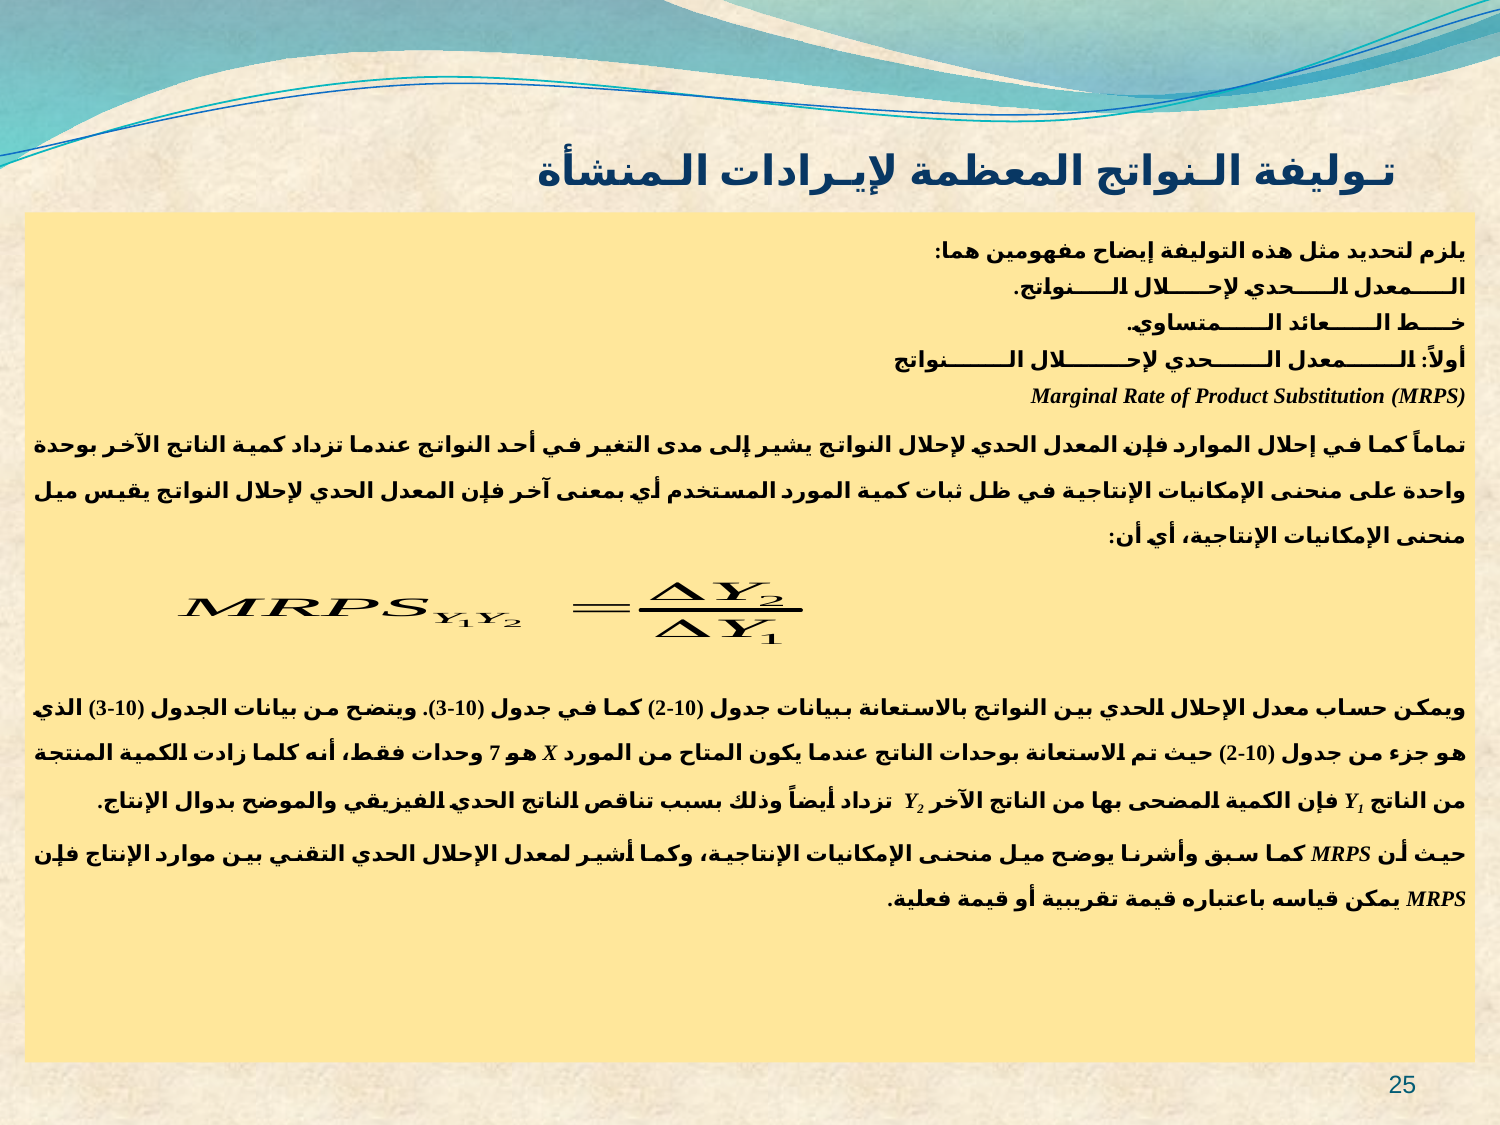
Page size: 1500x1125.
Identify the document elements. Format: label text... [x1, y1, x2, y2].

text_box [162, 574, 826, 651]
text_box تـوليفة الـنواتج المعظمة لإيـرادات الـمنشأة [435, 135, 1414, 202]
list يلزم لتحديد مثل هذه التوليفة إيضاح مفهومين هما: الـــــمعدل الـــــحدي لإحـــــلال الـــــنواتج. خــــط الــــــعائد الــــــمتساوي. أولاً: الـــــــمعدل الـــــــحدي لإحــــــــلال الــــــــنواتج Marginal Rate of Product Substitution (MRPS) تماماً كما في إحلال الموارد فإن المعدل الحدي لإحلال النواتج يشير إلى مدى التغير في أحد النواتج عندما تزداد كمية الناتج الآخر بوحدة واحدة على منحنى الإمكانيات الإنتاجية في ظل ثبات كمية المورد المستخدم أي بمعنى آخر فإن المعدل الحدي لإحلال النواتج يقيس ميل منحنى الإمكانيات الإنتاجية، أي أن: ويمكن حساب معدل الإحلال الحدي بين النواتج بالاستعانة ببيانات جدول (10-2) كما في جدول (10-3). ويتضح من بيانات الجدول (10-3) الذي هو جزء من جدول (10-2) حيث تم الاستعانة بوحدات الناتج عندما يكون المتاح من المورد X هو 7 وحدات فقط، أنه كلما زادت الكمية المنتجة من الناتج Y1 فإن الكمية المضحى بها من الناتج الآخر Y2 تزداد أيضاً وذلك بسبب تناقص الناتج الحدي الفيزيقي والموضح بدوال الإنتاج. حيث أن MRPS كما سبق وأشرنا يوضح ميل منحنى الإمكانيات الإنتاجية، وكما أشير لمعدل الإحلال الحدي التقني بين موارد الإنتاج فإن MRPS يمكن قياسه باعتباره قيمة تقريبية أو قيمة فعلية. [24, 212, 1475, 1063]
slide_number 25 [1299, 1042, 1425, 1103]
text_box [155, 576, 832, 663]
